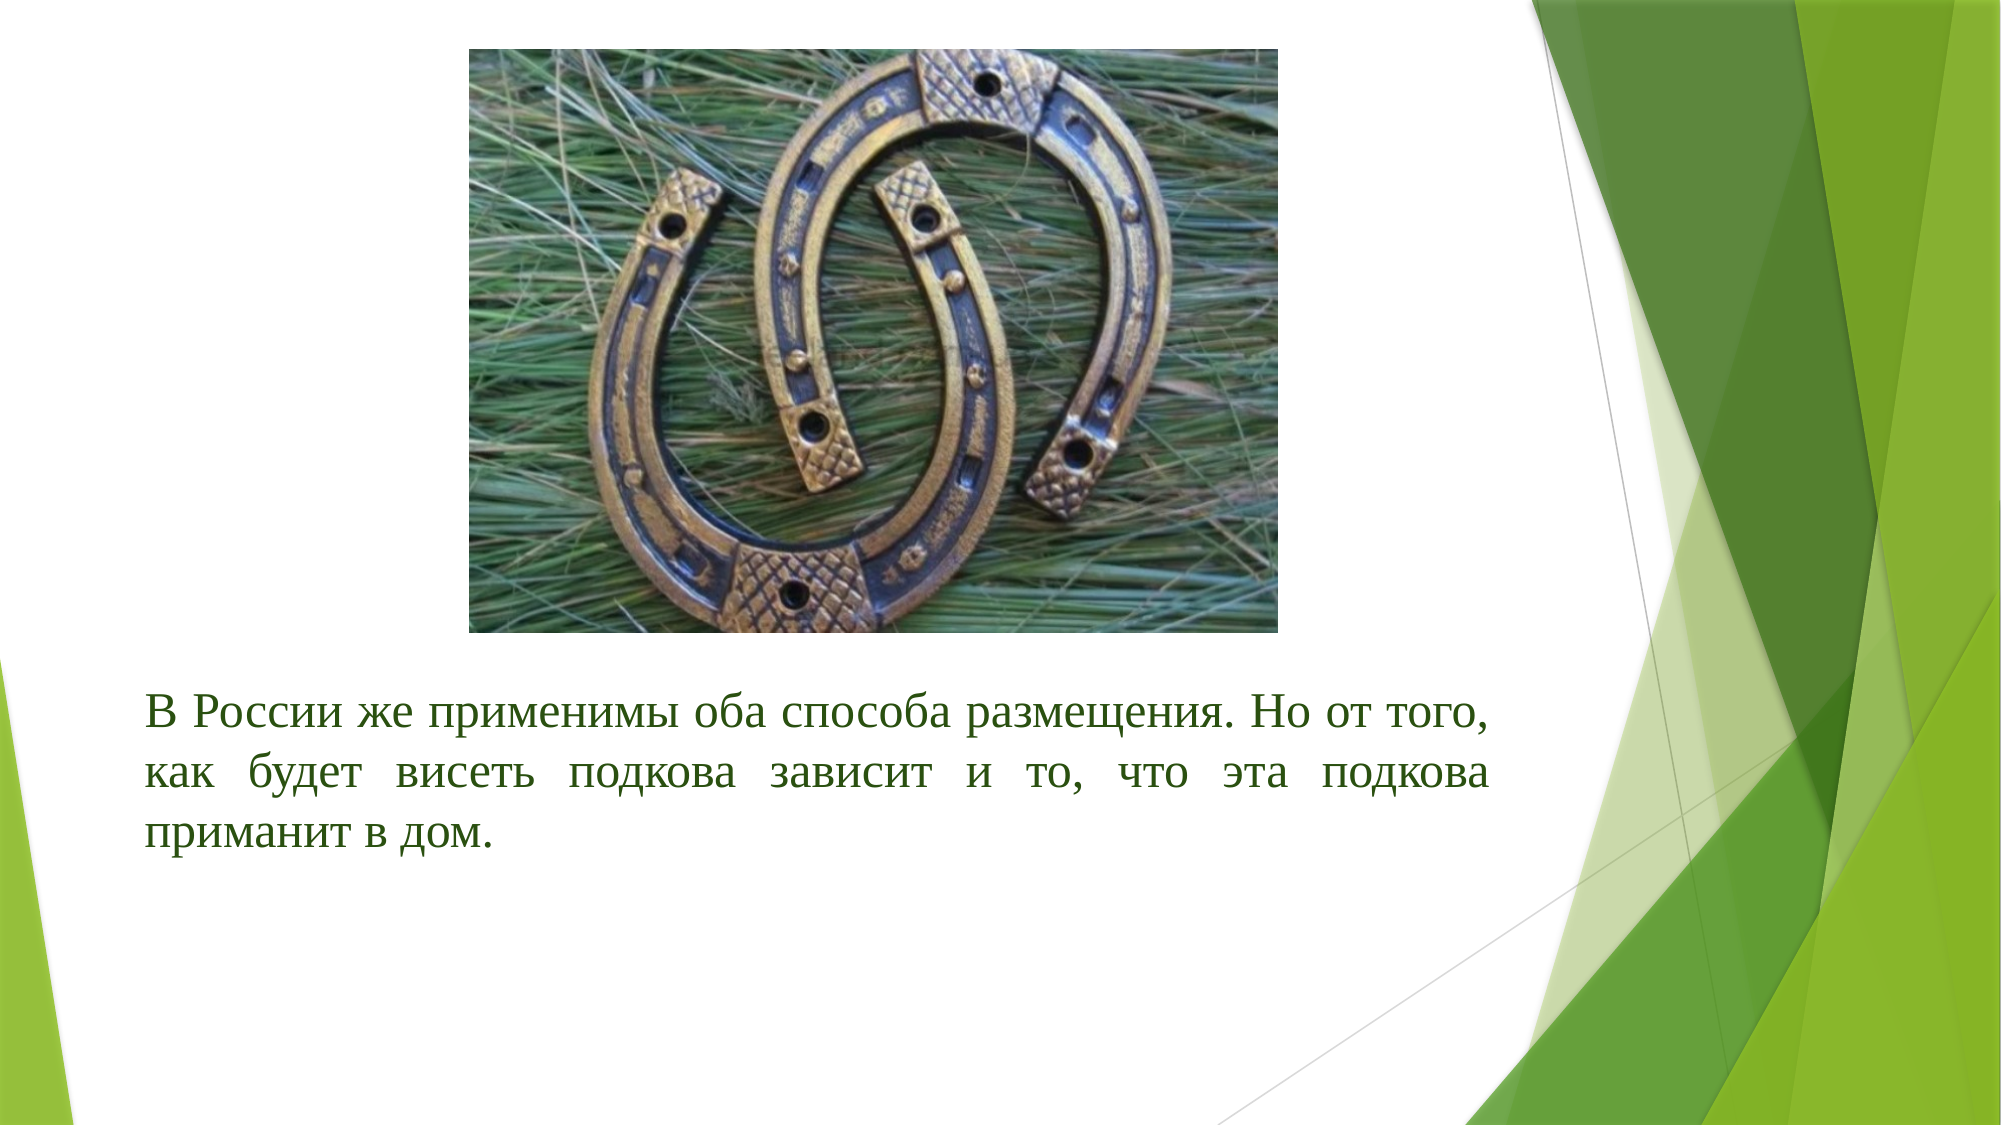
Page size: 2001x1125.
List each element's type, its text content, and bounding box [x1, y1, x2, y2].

title В России же применимы оба способа размещения. Но от того, как будет висеть подкова зависит и то, что эта подкова приманит в дом. [129, 670, 1506, 1125]
picture [469, 49, 1279, 634]
